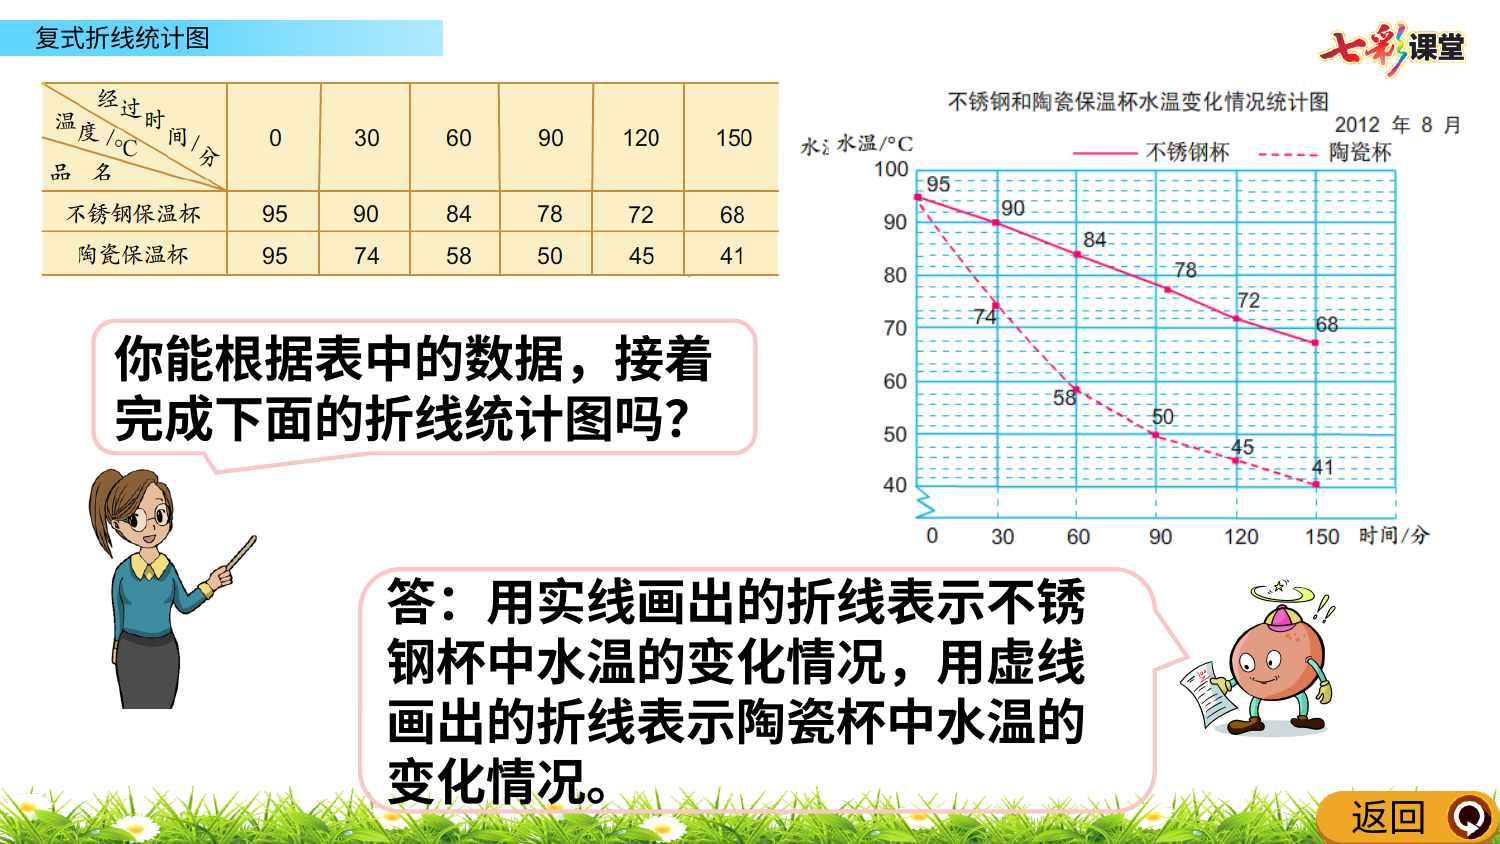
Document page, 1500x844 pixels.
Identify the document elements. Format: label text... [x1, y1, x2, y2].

picture [35, 77, 786, 281]
picture [0, 786, 1500, 844]
picture [88, 467, 258, 710]
text_box 你能根据表中的数据，接着完成下面的折线统计图吗？ [93, 320, 756, 468]
picture [790, 20, 1483, 743]
text_box 答：用实线画出的折线表示不锈钢杯中水温的变化情况，用虚线画出的折线表示陶瓷杯中水温的变化情况。 [360, 569, 1169, 812]
